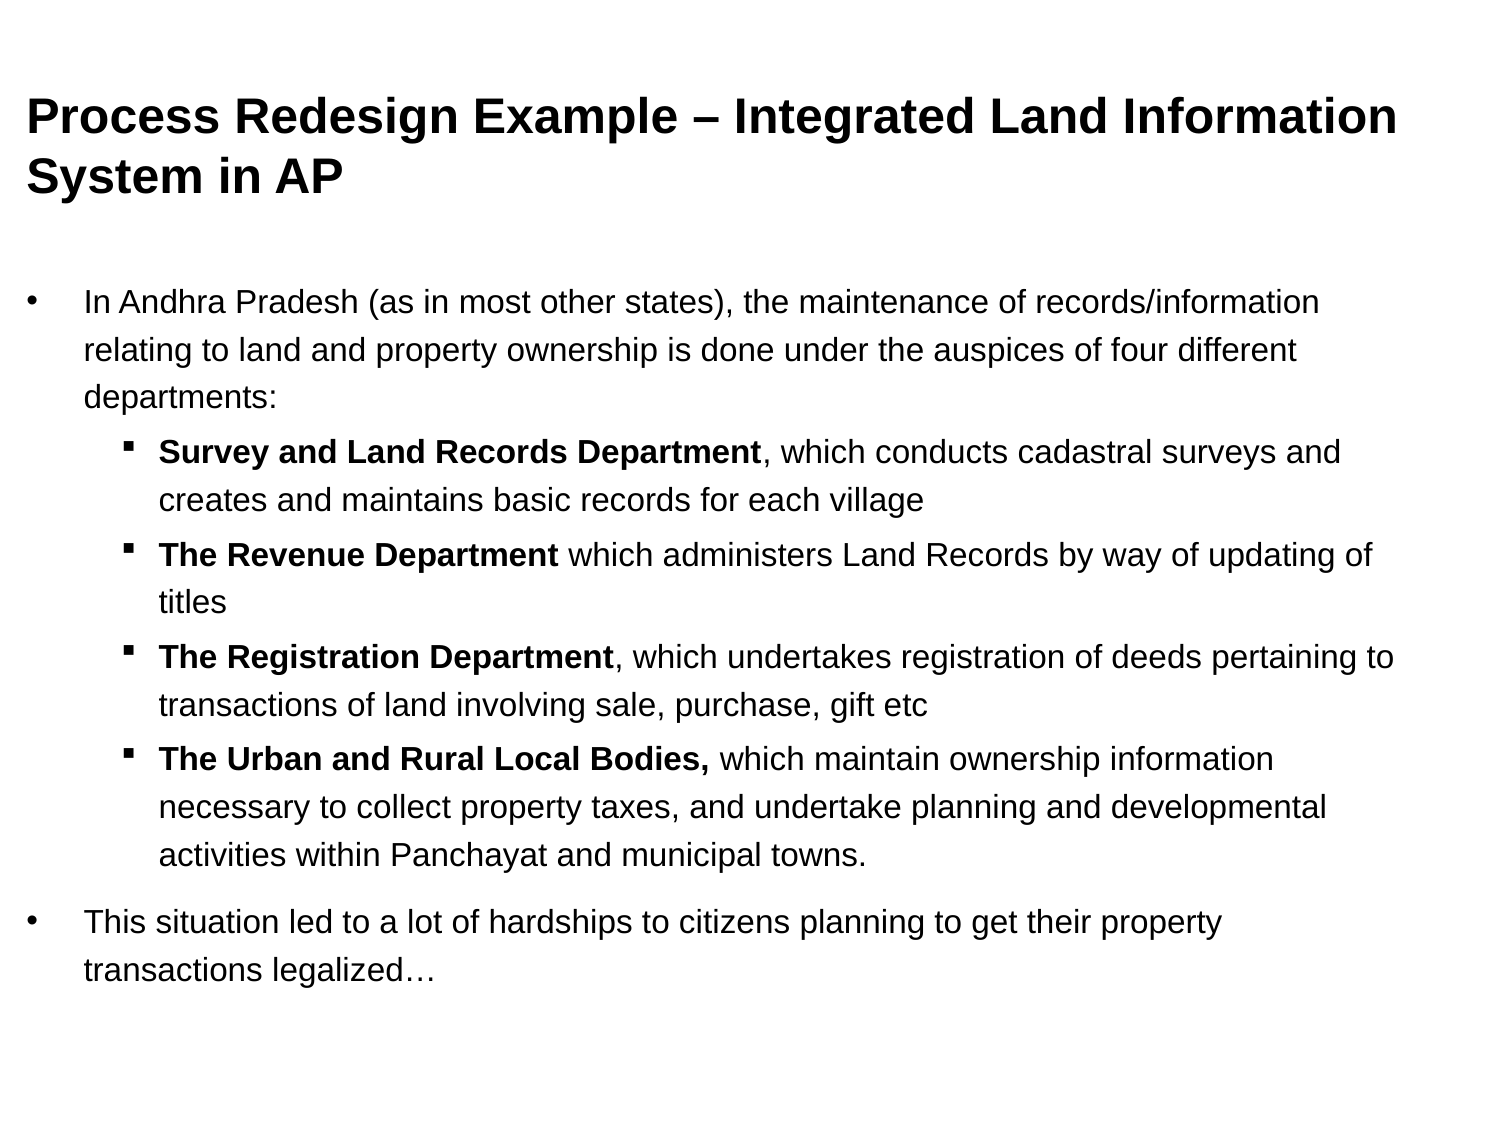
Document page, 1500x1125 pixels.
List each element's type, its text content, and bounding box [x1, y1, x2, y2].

list In Andhra Pradesh (as in most other states), the maintenance of records/information relating to land and property ownership is done under the auspices of four different departments: Survey and Land Records Department, which conducts cadastral surveys and creates and maintains basic records for each village The Revenue Department which administers Land Records by way of updating of titles The Registration Department, which undertakes registration of deeds pertaining to transactions of land involving sale, purchase, gift etc The Urban and Rural Local Bodies, which maintain ownership information necessary to collect property taxes, and undertake planning and developmental activities within Panchayat and municipal towns. This situation led to a lot of hardships to citizens planning to get their property transactions legalized… [26, 271, 1409, 1075]
title Process Redesign Example – Integrated Land Information System in AP [26, 83, 1472, 208]
